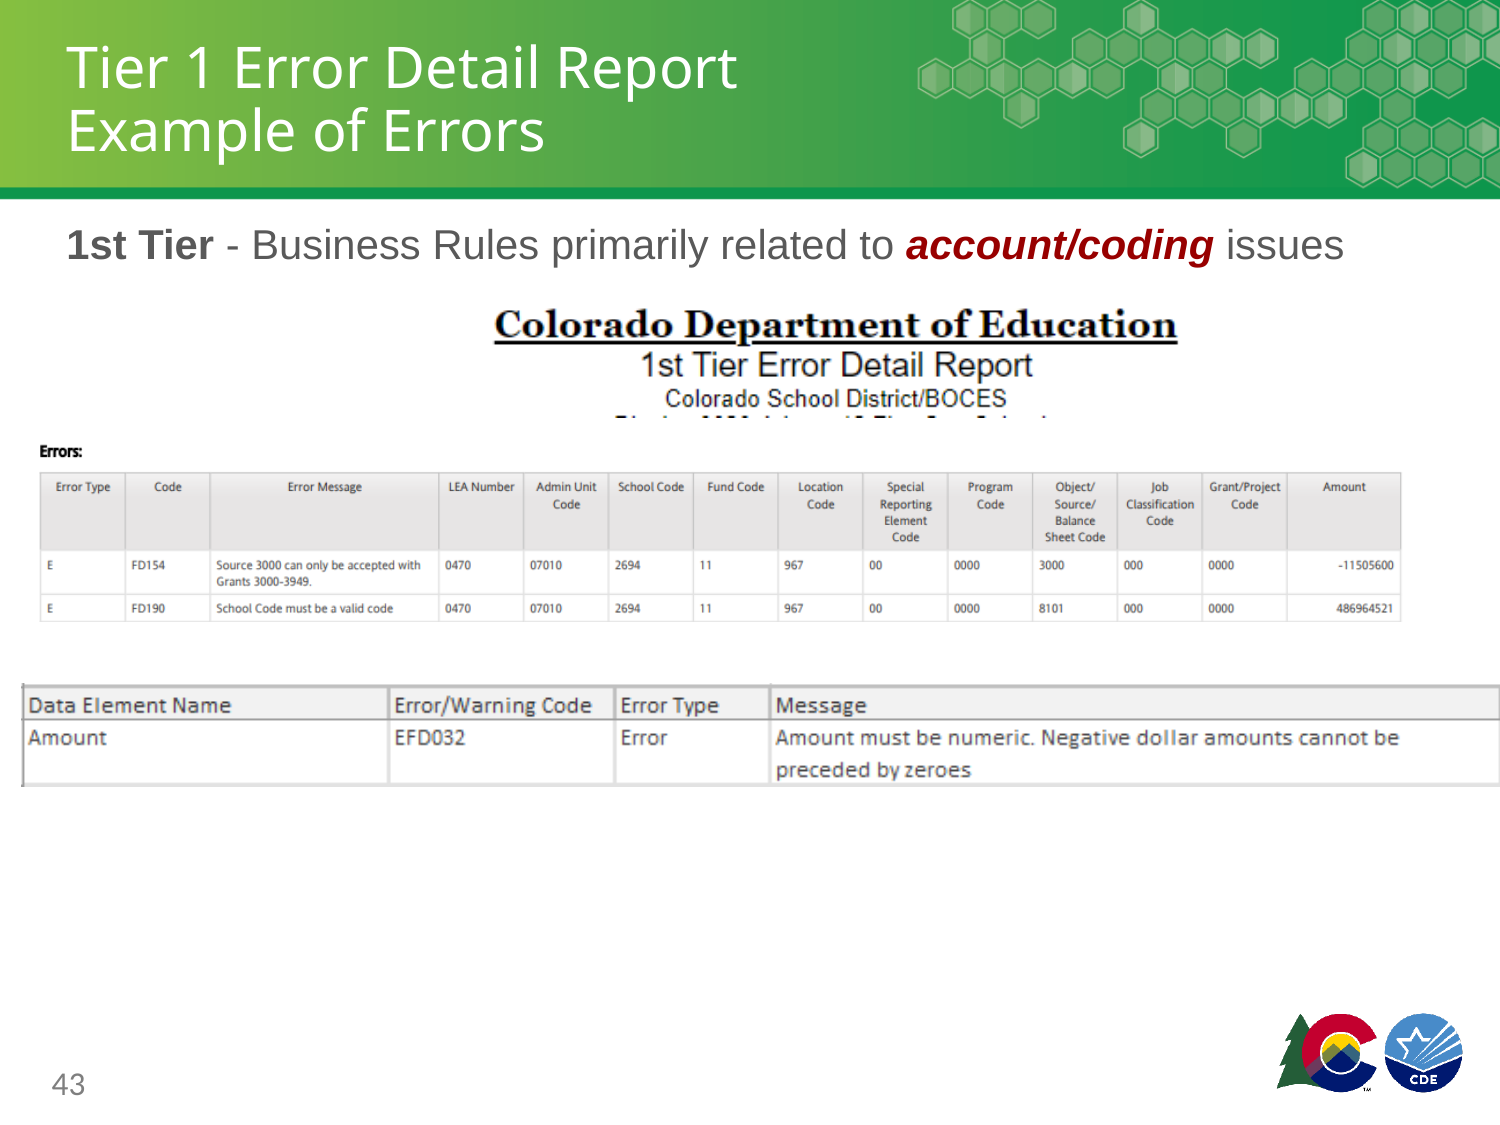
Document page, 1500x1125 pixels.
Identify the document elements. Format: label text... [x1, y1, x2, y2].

picture [1275, 1012, 1463, 1093]
picture [20, 683, 1500, 787]
slide_number 43 [36, 1054, 375, 1115]
picture [39, 442, 1407, 622]
picture [0, 0, 1500, 200]
title Tier 1 Error Detail Report Example of Errors [66, 39, 1411, 164]
list 1st Tier - Business Rules primarily related to account/coding issues [66, 218, 1377, 321]
picture [330, 293, 1330, 419]
